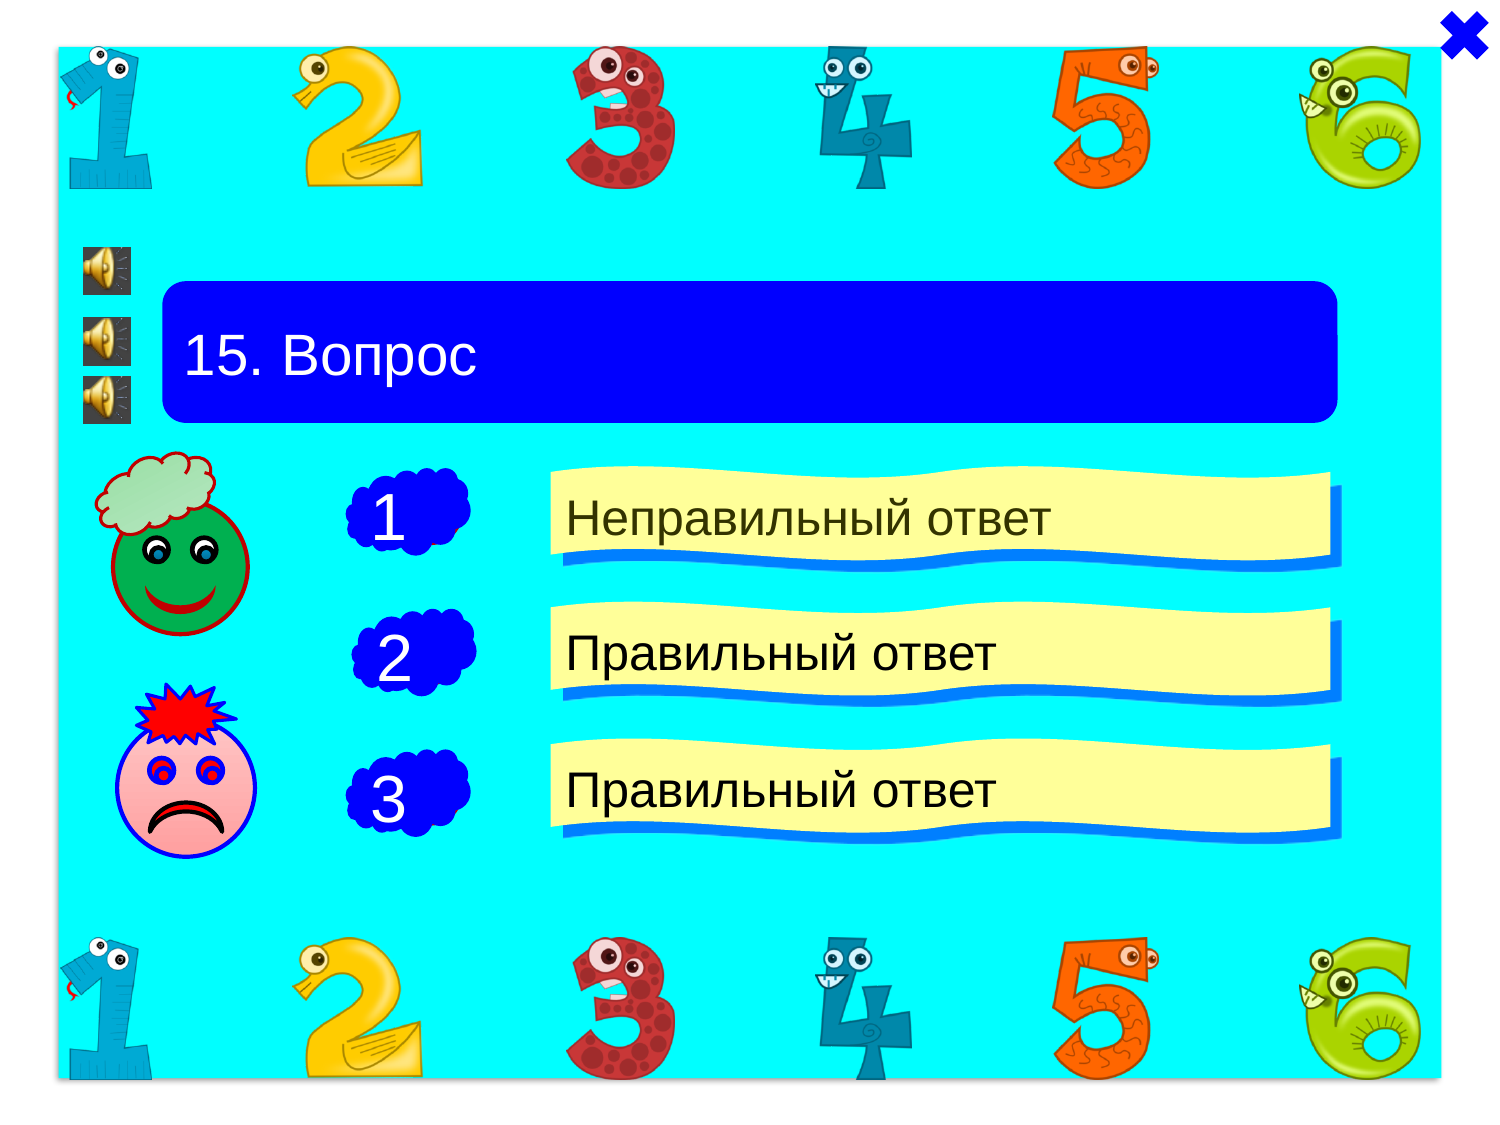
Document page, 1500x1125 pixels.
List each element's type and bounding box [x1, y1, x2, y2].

text_box [351, 608, 477, 697]
text_box [345, 748, 471, 837]
picture [81, 245, 133, 297]
text_box [345, 467, 471, 556]
text_box [58, 46, 1442, 1080]
text_box [116, 679, 256, 857]
text_box [1438, 8, 1491, 62]
picture [81, 316, 133, 367]
text_box [93, 456, 248, 635]
picture [81, 374, 133, 426]
